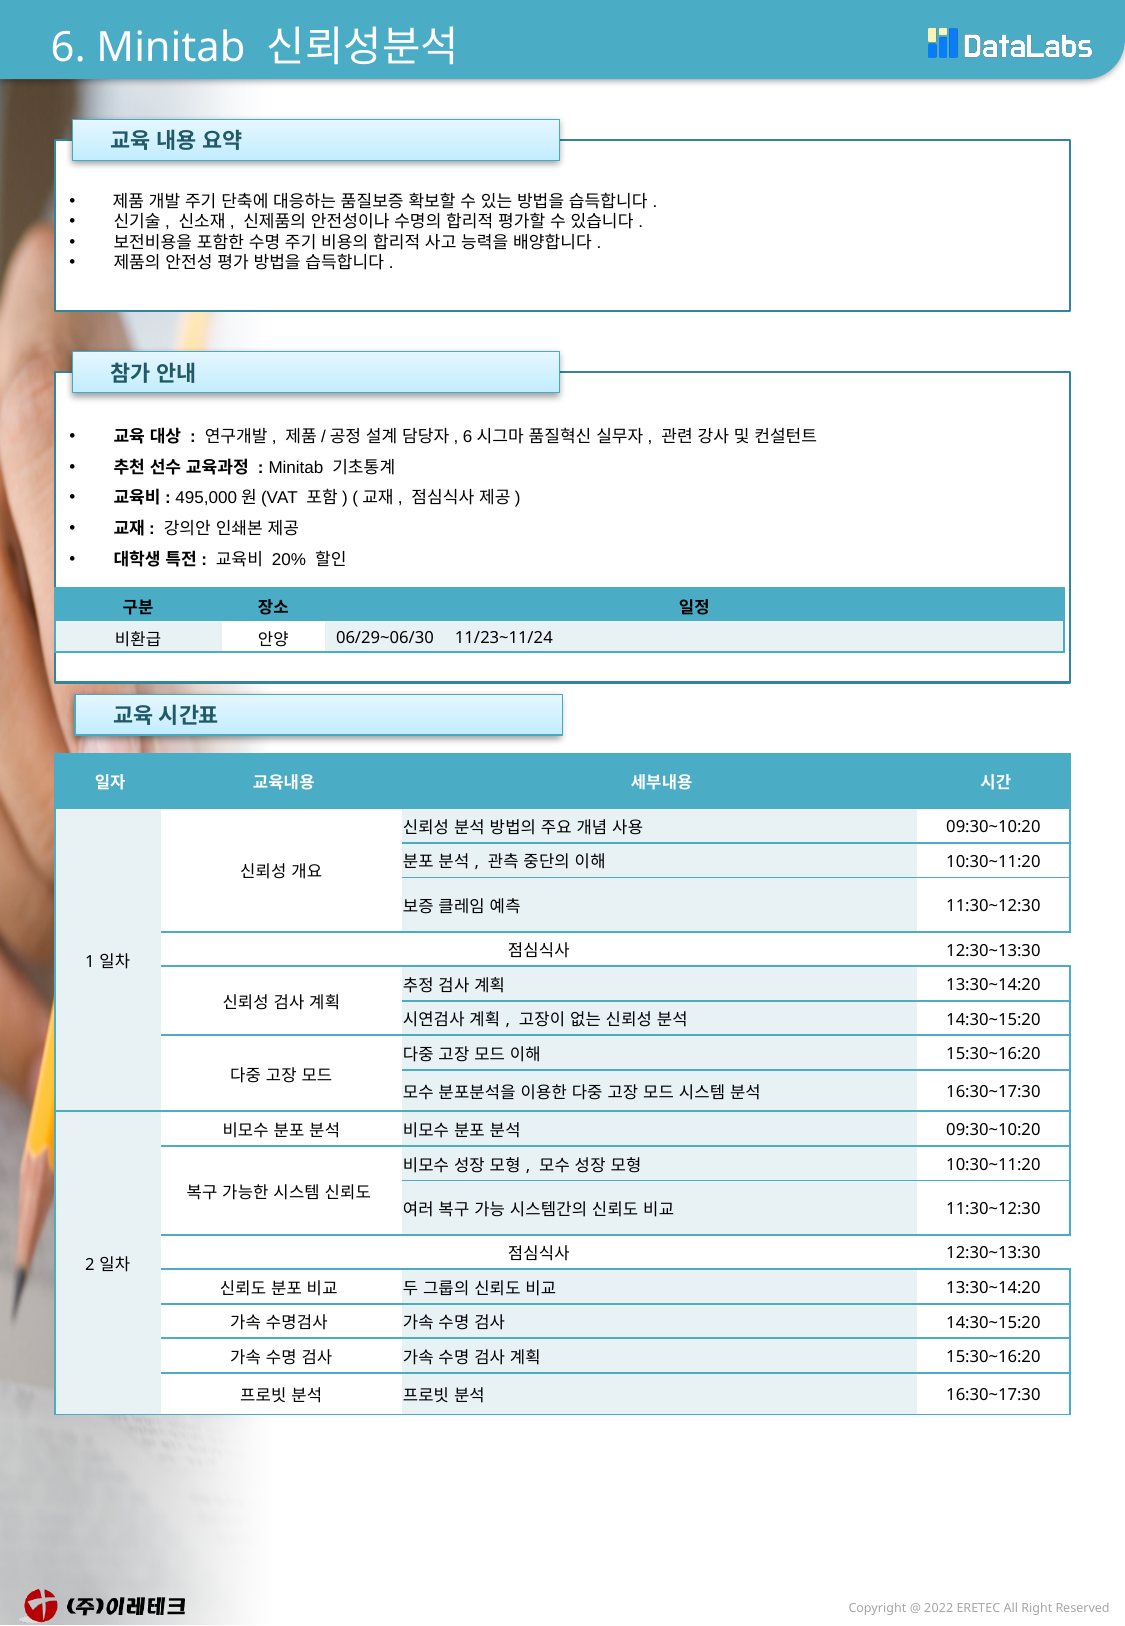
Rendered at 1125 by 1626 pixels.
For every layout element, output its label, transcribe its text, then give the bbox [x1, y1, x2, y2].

table_cell 15:30~16:20 [917, 1036, 1069, 1069]
table_cell 14:30~15:20 [917, 1305, 1069, 1337]
table_header 세부내용 [402, 755, 917, 807]
table_cell 가속 수명 검사 [402, 1305, 917, 1337]
table_cell 12:30~13:30 [917, 933, 1070, 965]
table_cell 신뢰성 분석 방법의 주요 개념 사용 [402, 809, 917, 842]
text_box 제품 개발 주기 단축에 대응하는 품질보증 확보할 수 있는 방법을 습득합니다. 신기술, 신소재, 신제품의 안전성이나 수명의 합리적 평가할 수 있습니다. 보전비용을 포함한 수명 주기 비용의 합리적 사고 능력을 배양합니다. 제품의 안전성 평가 방법을 습득합니다. [54, 182, 1065, 280]
table_cell 가속 수명 검사 [161, 1339, 402, 1372]
text_box 교육 내용 요약 [72, 119, 560, 161]
table_cell 10:30~11:20 [917, 1147, 1069, 1180]
table_header 일정 [325, 589, 1063, 619]
table_cell 12:30~13:30 [917, 1236, 1070, 1268]
table_cell 16:30~17:30 [917, 1071, 1069, 1110]
table_header 장소 [222, 589, 325, 619]
table_cell 09:30~10:20 [917, 809, 1069, 842]
table_cell 프로빗 분석 [402, 1374, 917, 1414]
table_cell 두 그룹의 신뢰도 비교 [402, 1270, 917, 1303]
table_cell 점심식사 [161, 1236, 917, 1268]
table_cell 2일차 [56, 1112, 161, 1414]
table_cell 10:30~11:20 [917, 844, 1069, 877]
table_cell 13:30~14:20 [917, 967, 1069, 1000]
table_cell 점심식사 [161, 933, 917, 965]
table_cell 복구 가능한 시스템 신뢰도 [161, 1147, 402, 1234]
picture [0, 23, 1125, 1625]
table_cell 13:30~14:20 [917, 1270, 1069, 1303]
table_cell 신뢰성 개요 [161, 809, 402, 931]
table_cell 11:30~12:30 [917, 1181, 1069, 1234]
table_cell 시연검사 계획, 고장이 없는 신뢰성 분석 [402, 1002, 917, 1034]
table_cell 분포 분석, 관측 중단의 이해 [402, 844, 917, 877]
table_cell 14:30~15:20 [917, 1002, 1069, 1034]
text_box [53, 370, 1072, 685]
table_cell 비환급 [56, 621, 222, 651]
text_box 참가 안내 [72, 351, 560, 393]
table_header 교육내용 [161, 755, 402, 807]
text_box [53, 138, 1072, 314]
table_cell 모수 분포분석을 이용한 다중 고장 모드 시스템 분석 [402, 1071, 917, 1110]
table_cell 1일차 [56, 809, 161, 1110]
table_cell 신뢰도 분포 비교 [161, 1270, 402, 1303]
table_cell 비모수 성장 모형, 모수 성장 모형 [402, 1147, 917, 1180]
table_cell 프로빗 분석 [161, 1374, 402, 1414]
table_cell 06/29~06/30 11/23~11/24 [325, 621, 1063, 651]
table_cell 비모수 분포 분석 [161, 1112, 402, 1145]
table_cell 다중 고장 모드 [161, 1036, 402, 1110]
title 6. Minitab 신뢰성분석 [35, 9, 1049, 80]
table_cell 다중 고장 모드 이해 [402, 1036, 917, 1069]
text_box 교육 시간표 [74, 694, 563, 736]
table_cell 여러 복구 가능 시스템간의 신뢰도 비교 [402, 1181, 917, 1234]
table_header 시간 [917, 755, 1069, 807]
table_cell 보증 클레임 예측 [402, 878, 917, 931]
table_cell 11:30~12:30 [917, 878, 1069, 931]
table_header 일자 [56, 755, 161, 807]
table_cell 신뢰성 검사 계획 [161, 967, 402, 1034]
table_cell 추정 검사 계획 [402, 967, 917, 1000]
table_cell 가속 수명 검사 계획 [402, 1339, 917, 1372]
table_header 구분 [56, 589, 222, 619]
table_cell 16:30~17:30 [917, 1374, 1069, 1414]
table_cell 가속 수명검사 [161, 1305, 402, 1337]
table_cell 15:30~16:20 [917, 1339, 1069, 1372]
table_cell 안양 [222, 621, 325, 651]
table_cell 09:30~10:20 [917, 1112, 1069, 1145]
table_cell 비모수 분포 분석 [402, 1112, 917, 1145]
text_box 교육 대상 : 연구개발, 제품/공정 설계 담당자, 6시그마 품질혁신 실무자, 관련 강사 및 컨설턴트 추천 선수 교육과정 : Minitab 기초통계 교육비: 495,000원(VAT 포함) (교재, 점심식사 제공) 교재: 강의안 인쇄본 제공 대학생 특전: 교육비 20% 할인 [54, 407, 1065, 577]
